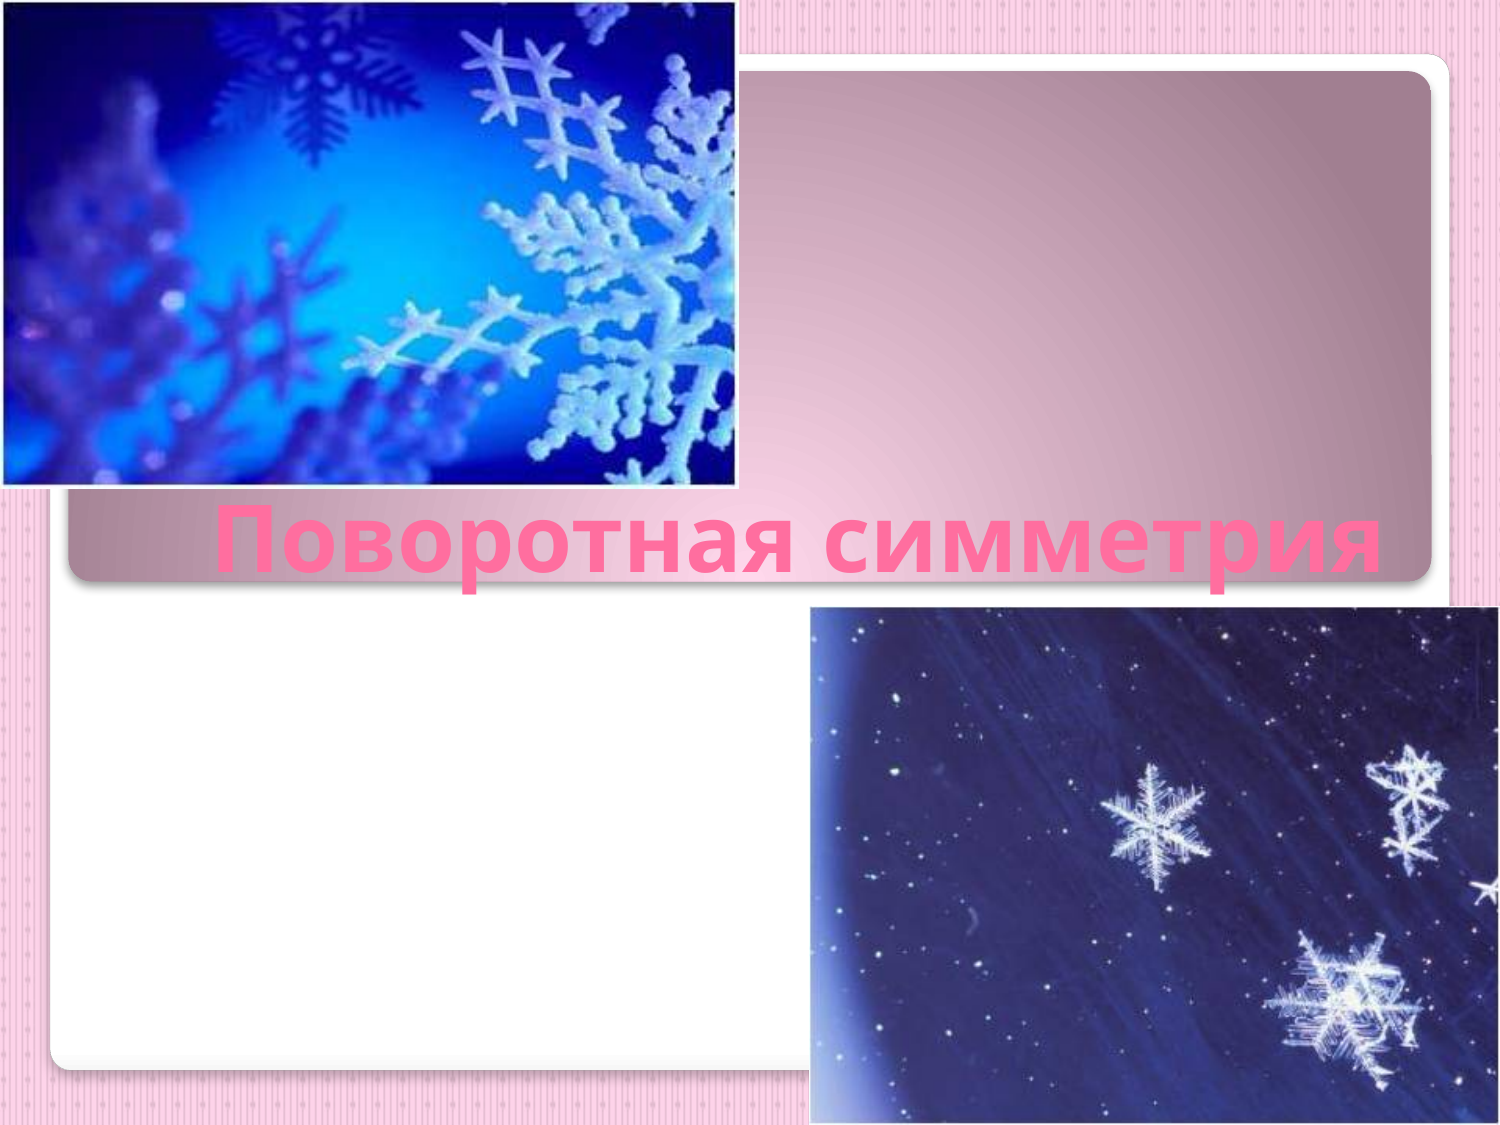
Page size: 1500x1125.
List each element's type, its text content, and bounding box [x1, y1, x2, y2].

picture [0, 0, 739, 489]
picture [809, 605, 1500, 1125]
title Поворотная симметрия [118, 298, 1394, 599]
